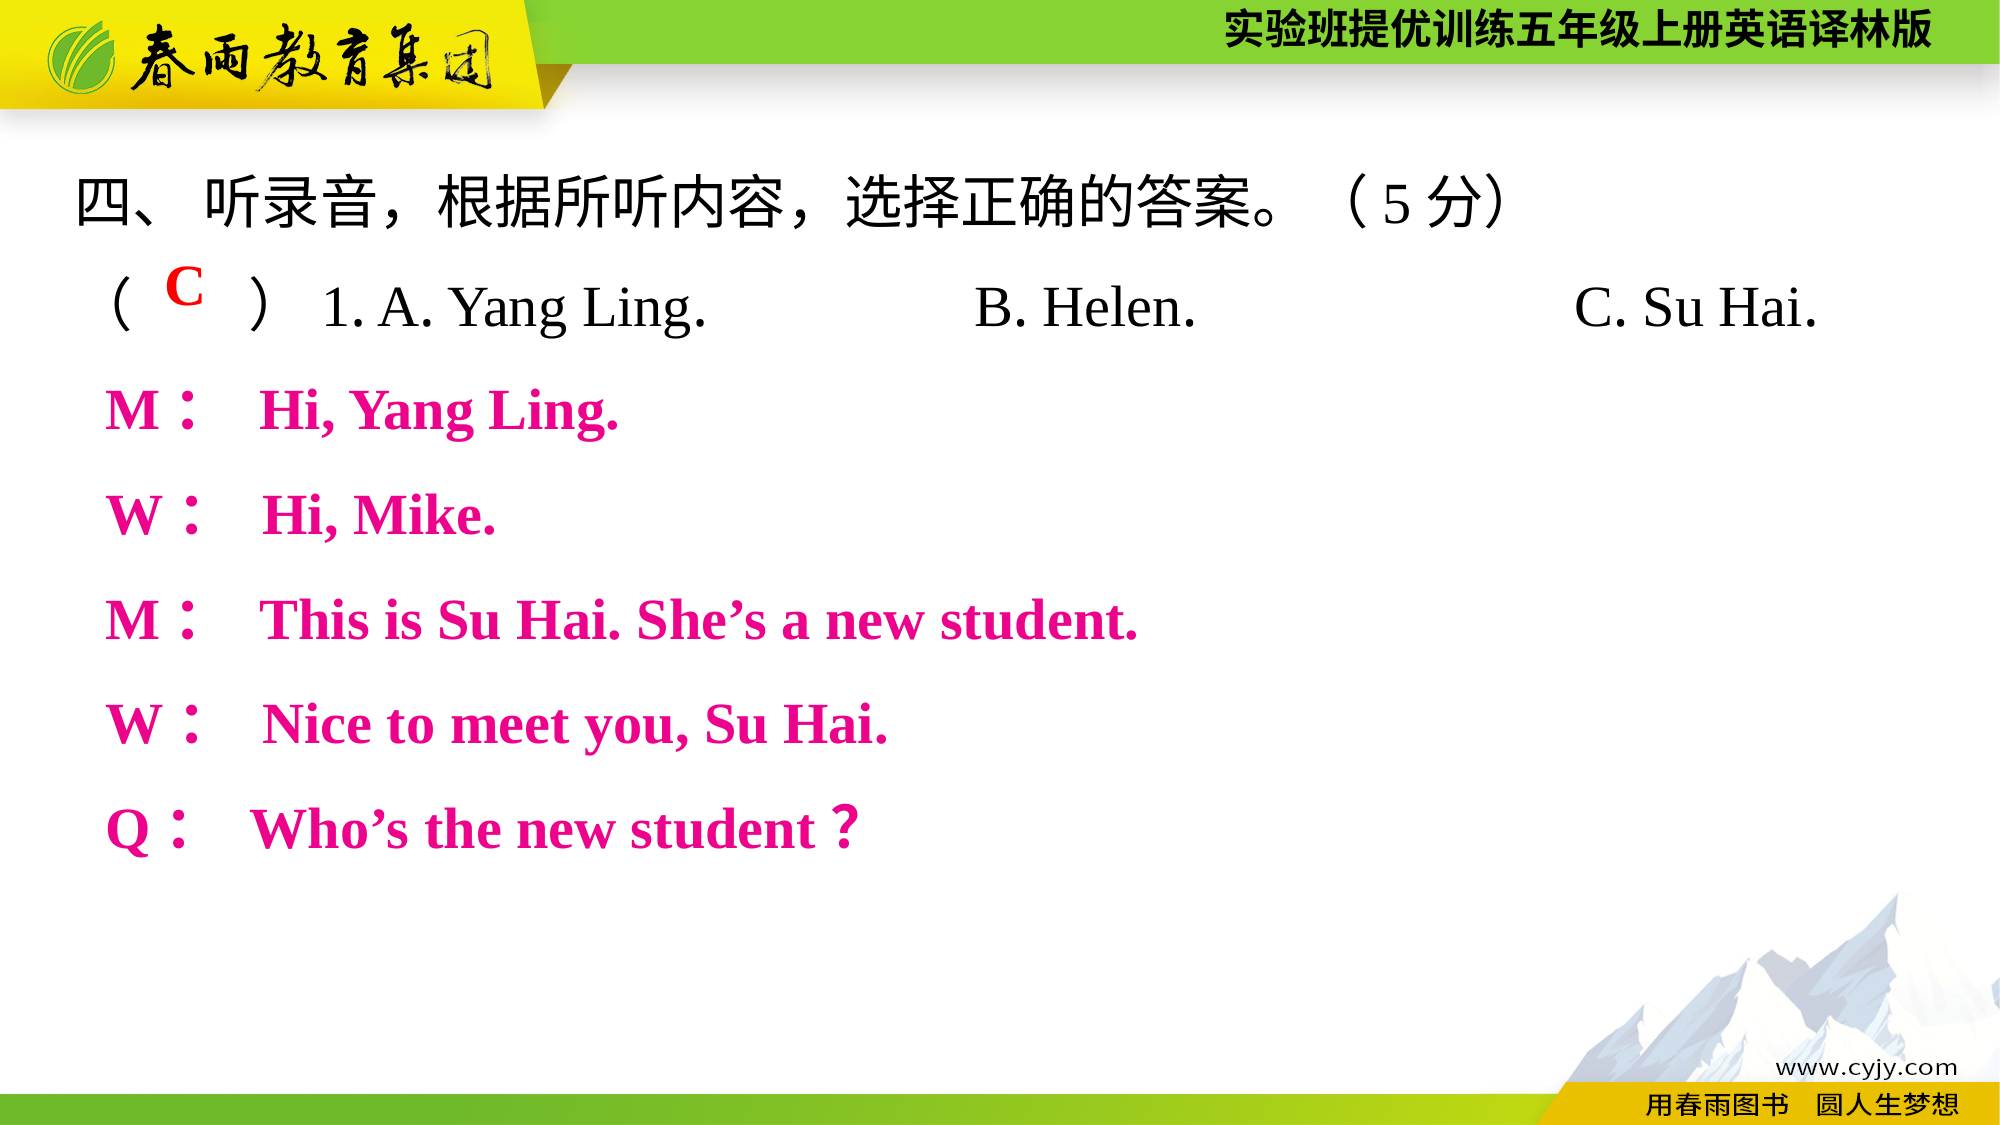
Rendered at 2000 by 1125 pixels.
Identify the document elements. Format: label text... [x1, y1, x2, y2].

text_box C [149, 239, 222, 324]
picture [0, 0, 2000, 1125]
text_box （ ）1. A. Yang Ling. B. Helen. C. Su Hai. [59, 225, 1944, 346]
list 四、 听录音，根据所听内容，选择正确的答案。（5分） [59, 122, 1944, 225]
text_box M： Hi, Yang Ling. W： Hi, Mike. M： This is Su Hai. She’s a new student. W： Nice to meet you, Su Hai. Q： Who’s the new student？ [90, 328, 1441, 868]
